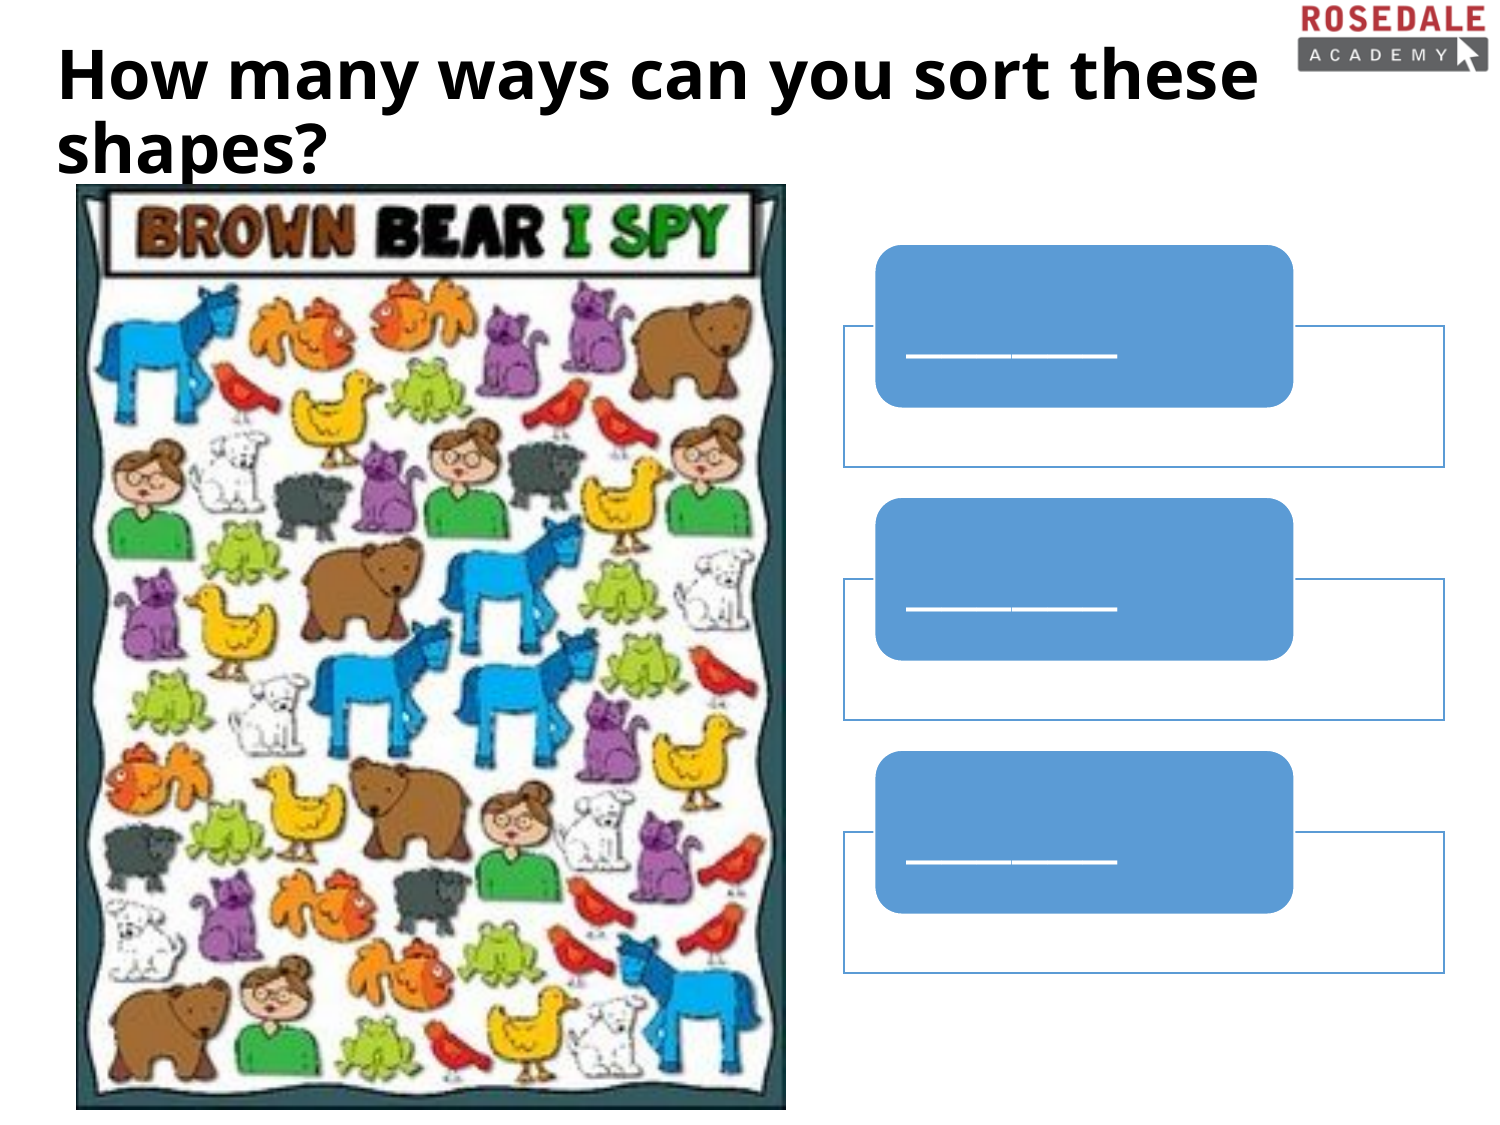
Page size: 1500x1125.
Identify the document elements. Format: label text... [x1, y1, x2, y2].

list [76, 184, 786, 1110]
picture [1291, 0, 1494, 77]
title How many ways can you sort these shapes? [41, 66, 1412, 162]
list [844, 233, 1445, 984]
